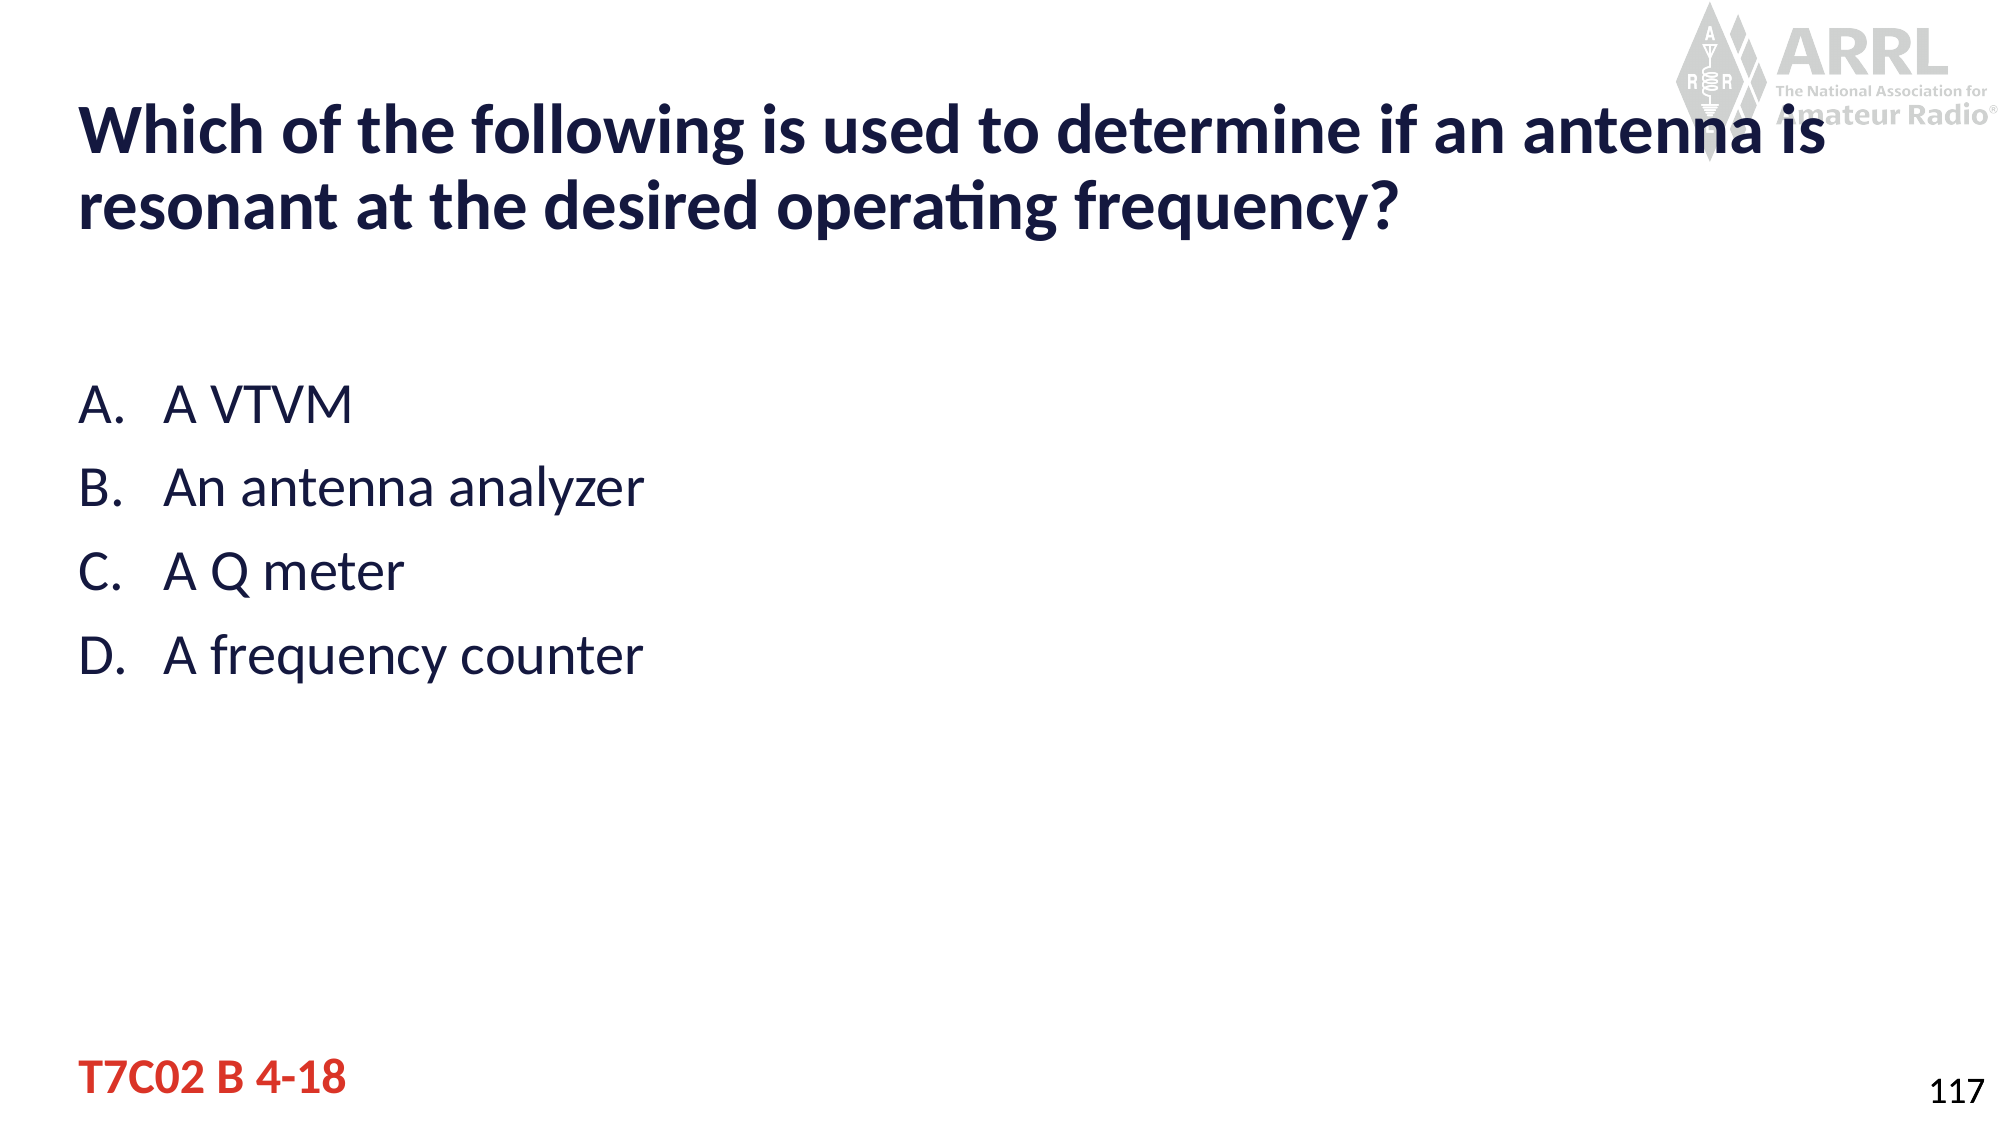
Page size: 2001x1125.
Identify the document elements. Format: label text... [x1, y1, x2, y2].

list A VTVM An antenna analyzer A Q meter A frequency counter [63, 365, 1863, 989]
text_box T7C02 B 4-18 [63, 1036, 921, 1112]
title Which of the following is used to determine if an antenna is resonant at the desired operating frequency? [63, 59, 1863, 278]
picture [1674, 0, 2000, 164]
